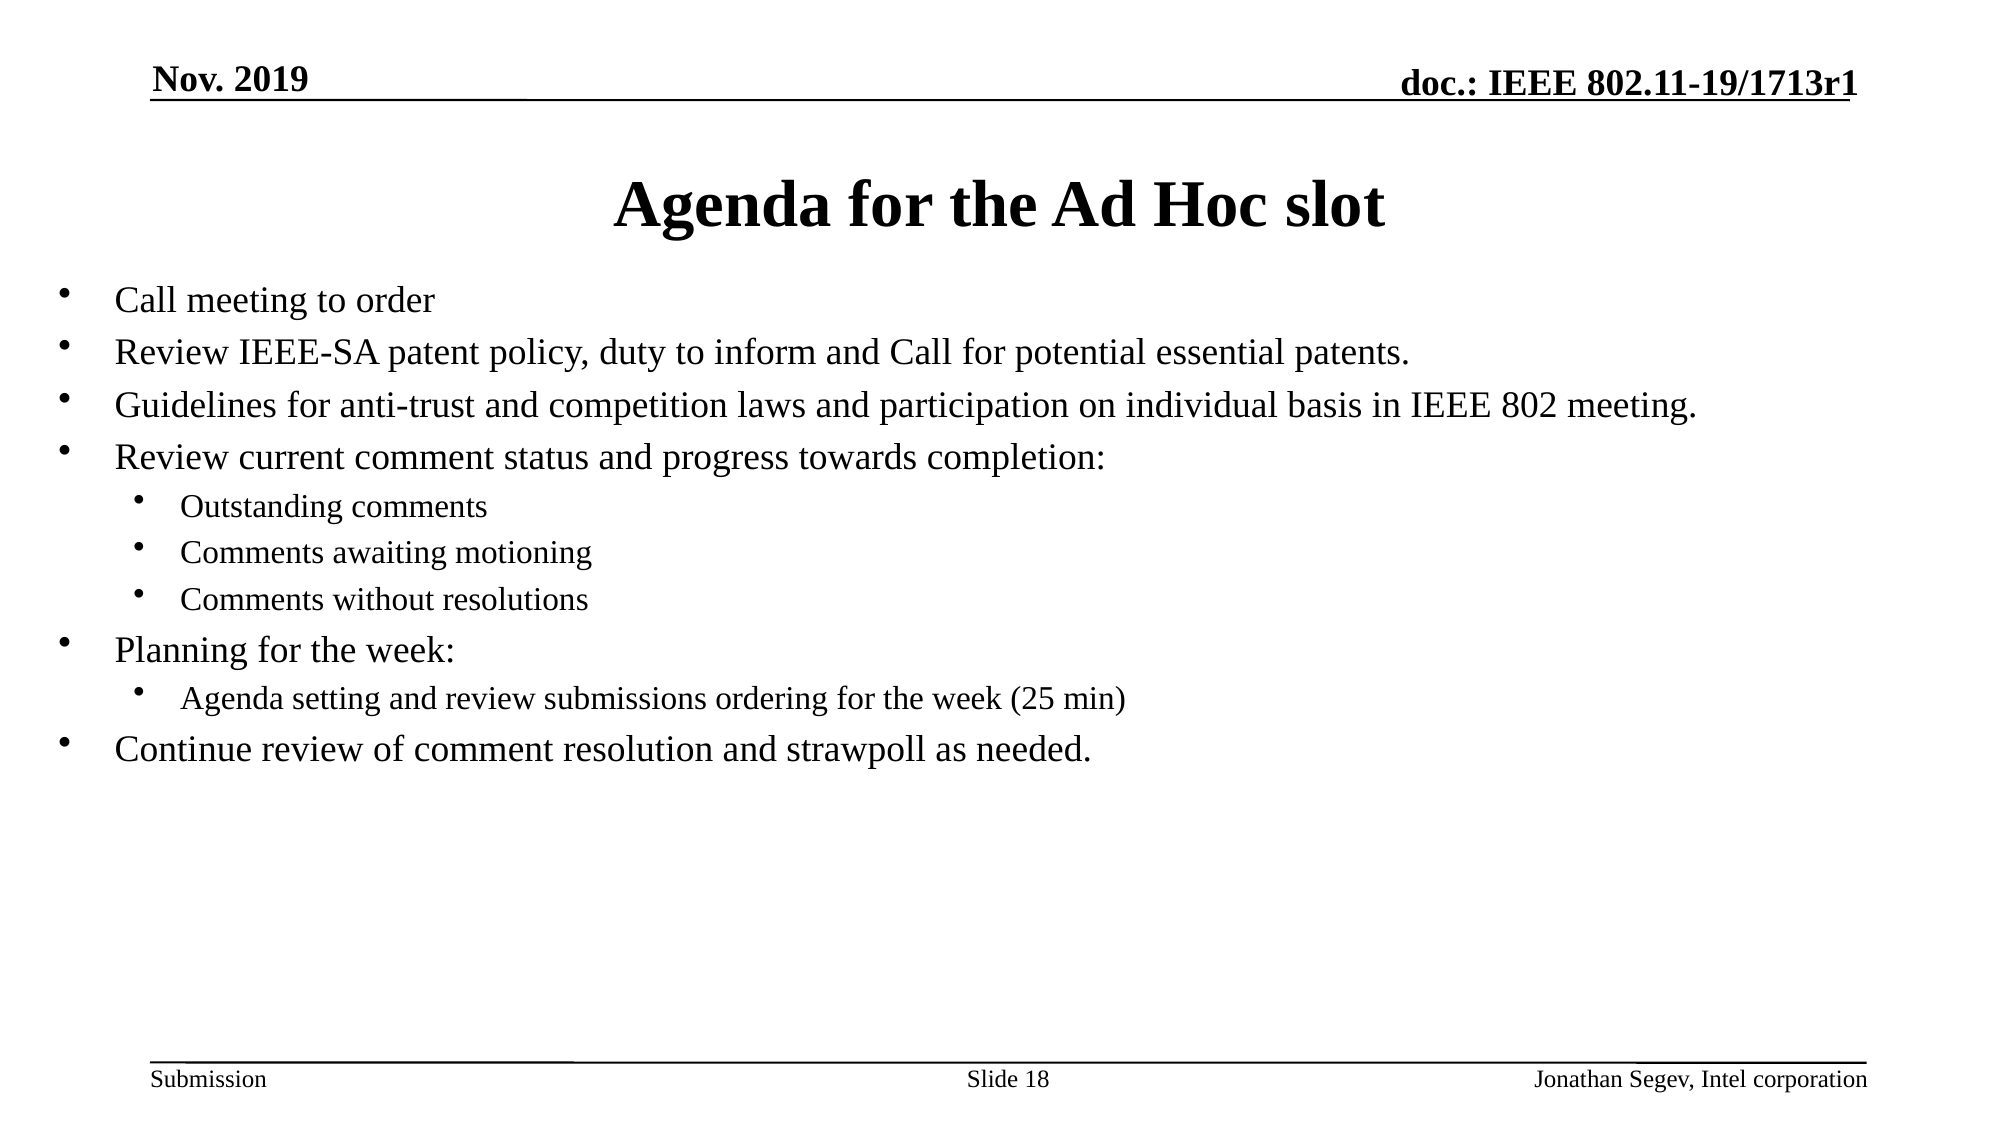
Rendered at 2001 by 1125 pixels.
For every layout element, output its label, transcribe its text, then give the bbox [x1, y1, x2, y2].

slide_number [152, 54, 563, 100]
slide_number Slide 18 [950, 1061, 1067, 1123]
title Agenda for the Ad Hoc slot [149, 112, 1850, 288]
footer Jonathan Segev, Intel corporation [1171, 1061, 1869, 1093]
list Call meeting to order Review IEEE-SA patent policy, duty to inform and Call for potential essential patents. Guidelines for anti-trust and competition laws and participation on individual basis in IEEE 802 meeting. Review current comment status and progress towards completion: Outstanding comments Comments awaiting motioning Comments without resolutions Planning for the week: Agenda setting and review submissions ordering for the week (25 min) Continue review of comment resolution and strawpoll as needed. [42, 266, 1804, 1000]
